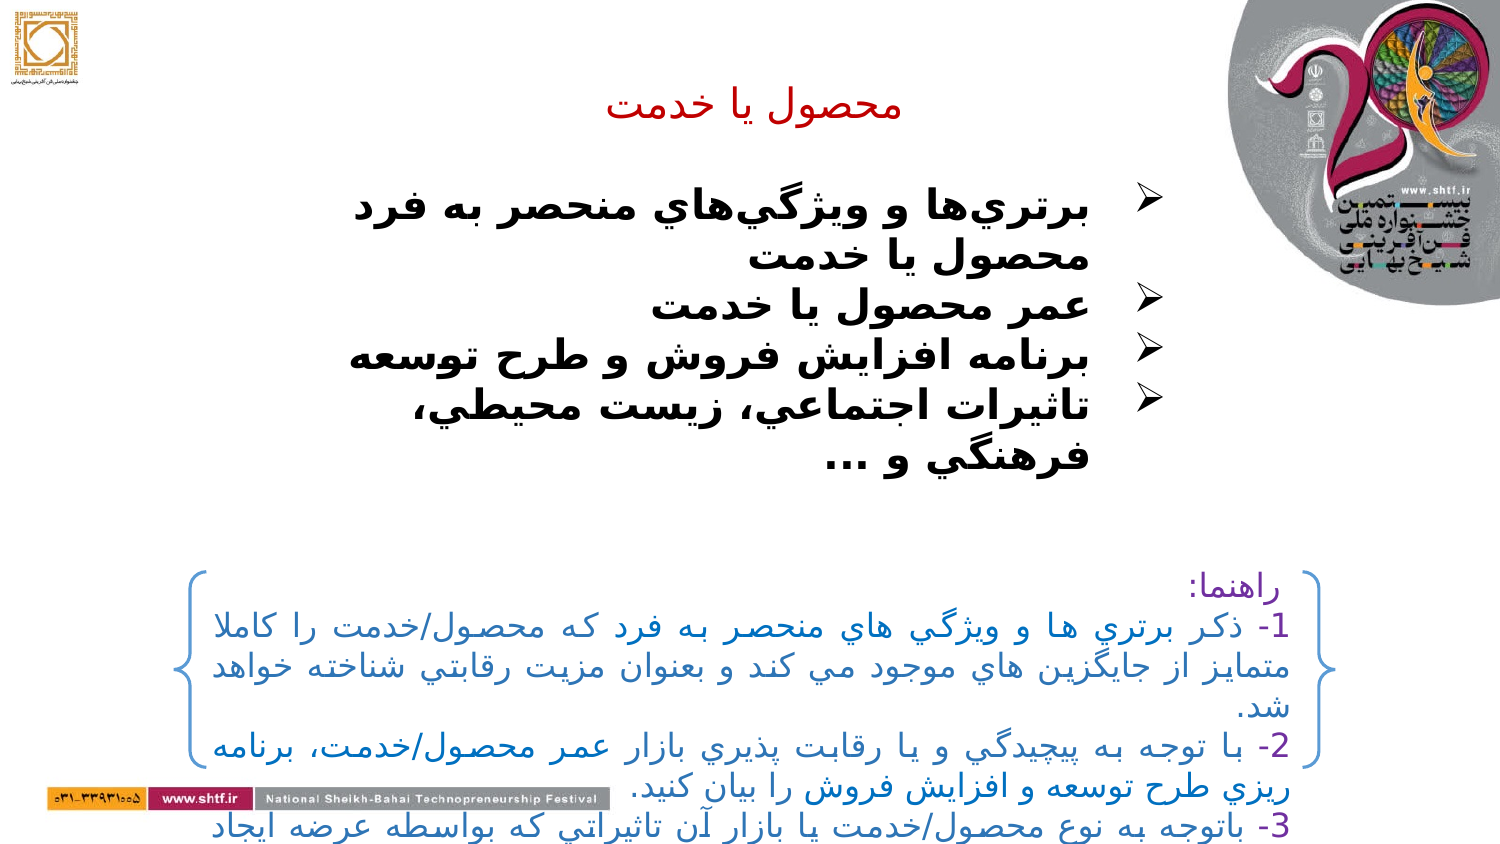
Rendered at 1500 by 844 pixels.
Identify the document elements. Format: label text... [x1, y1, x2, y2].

text_box [1306, 570, 1336, 769]
text_box راهنما: 1- ذکر برتري ها و ويژگي هاي منحصر به فرد که محصول/خدمت را کاملا متمايز از جايگزين هاي موجود مي کند و بعنوان مزيت رقابتي شناخته خواهد شد. 2- با توجه به پيچيدگي و يا رقابت پذيري بازار عمر محصول/خدمت، برنامه ريزي طرح توسعه و افزايش فروش را بيان کنيد. 3- باتوجه به نوع محصول/خدمت يا بازار آن تاثيراتي که بواسطه عرضه ايجاد خواهد شد تشريح شود. [194, 557, 1306, 844]
picture [0, 0, 1500, 844]
text_box محصول يا خدمت برتري‌ها و ويژگي‌هاي منحصر به فرد محصول يا خدمت عمر محصول يا خدمت برنامه افزايش فروش و طرح توسعه تاثيرات اجتماعي، زيست محيطي، فرهنگي و ... [327, 69, 1182, 557]
text_box [173, 575, 194, 764]
